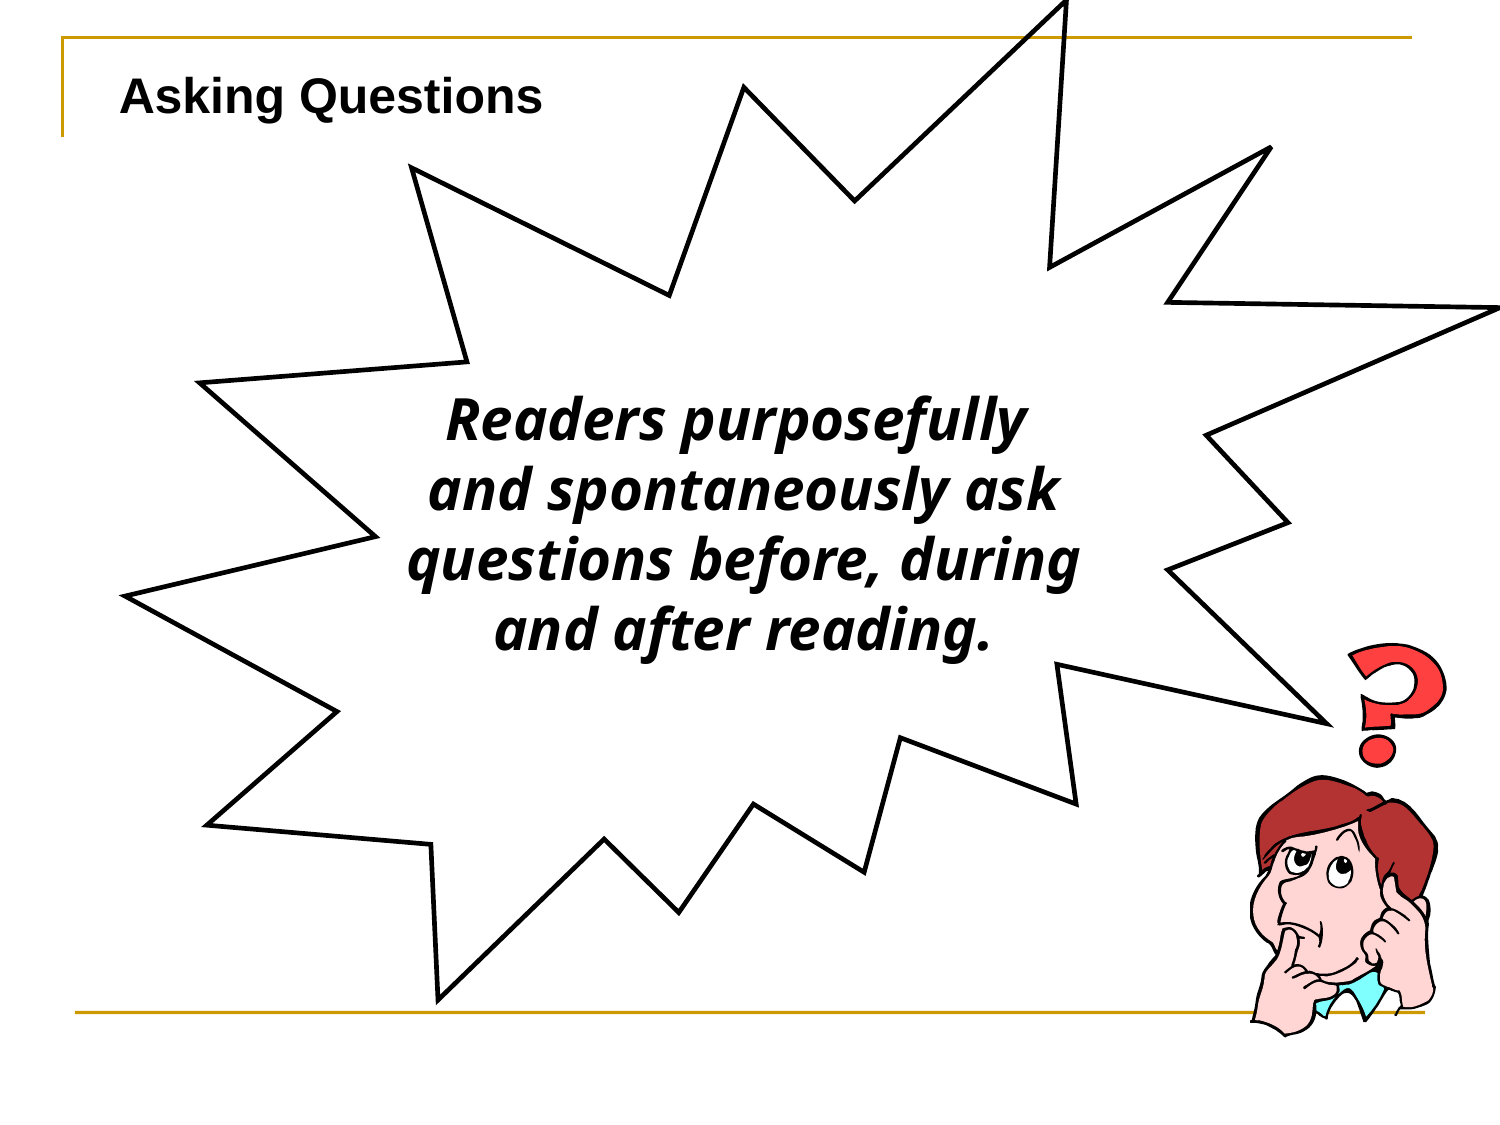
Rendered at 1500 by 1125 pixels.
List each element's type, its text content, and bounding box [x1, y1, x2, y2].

picture [1249, 637, 1451, 1038]
text_box Asking Questions [62, 55, 600, 131]
text_box Readers purposefully and spontaneously ask questions before, during and after reading. [387, 374, 1100, 670]
text_box [125, 0, 1500, 1000]
